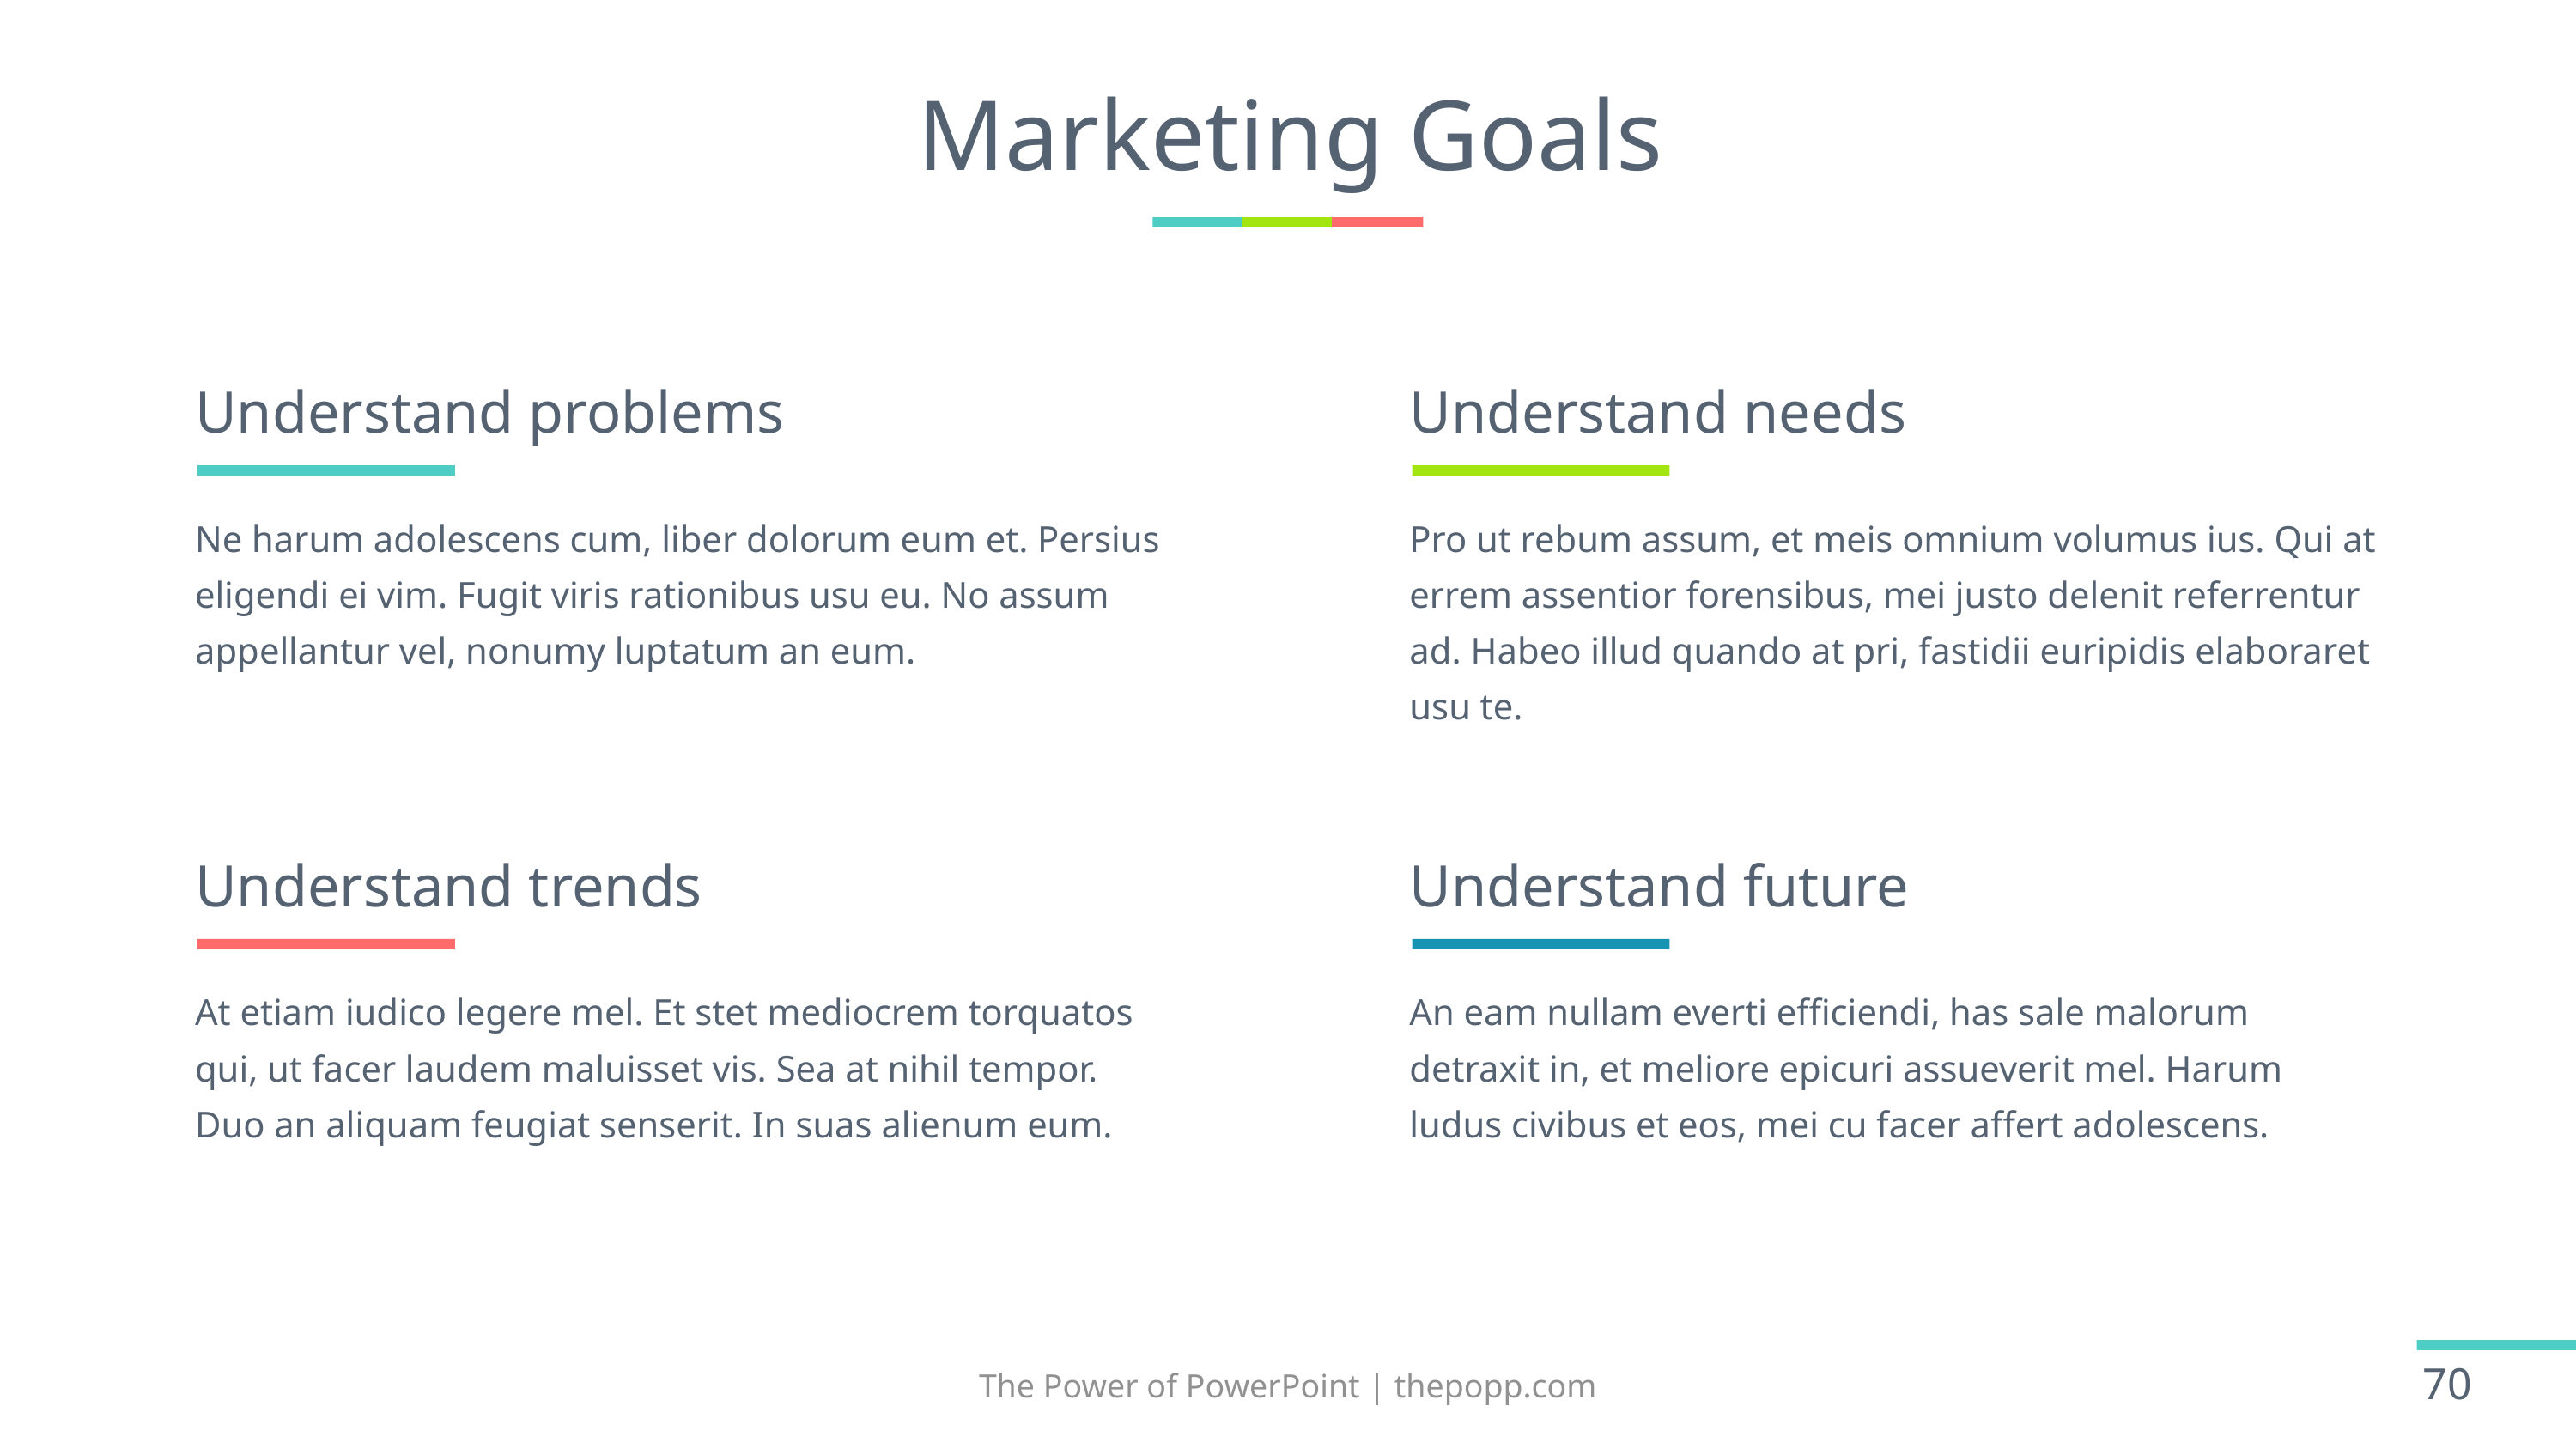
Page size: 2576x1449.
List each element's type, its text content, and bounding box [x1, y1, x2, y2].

footer The Power of PowerPoint | thepopp.com [853, 1349, 1723, 1427]
list Understand trends [182, 831, 1180, 937]
slide_number 70 [2409, 1351, 2576, 1421]
title Marketing Goals [69, 49, 2512, 230]
list Understand needs [1396, 357, 2394, 464]
list Understand future [1396, 831, 2394, 937]
list Ne harum adolescens cum, liber dolorum eum et. Persius eligendi ei vim. Fugit viris rationibus usu eu. No assum appellantur vel, nonumy luptatum an eum. [182, 496, 1180, 787]
list Pro ut rebum assum, et meis omnium volumus ius. Qui at errem assentior forensibus, mei justo delenit referrentur ad. Habeo illud quando at pri, fastidii euripidis elaboraret usu te. [1396, 496, 2394, 787]
list An eam nullam everti efficiendi, has sale malorum detraxit in, et meliore epicuri assueverit mel. Harum ludus civibus et eos, mei cu facer affert adolescens. [1396, 970, 2394, 1261]
list At etiam iudico legere mel. Et stet mediocrem torquatos qui, ut facer laudem maluisset vis. Sea at nihil tempor. Duo an aliquam feugiat senserit. In suas alienum eum. [182, 970, 1180, 1261]
list Understand problems [182, 357, 1180, 464]
